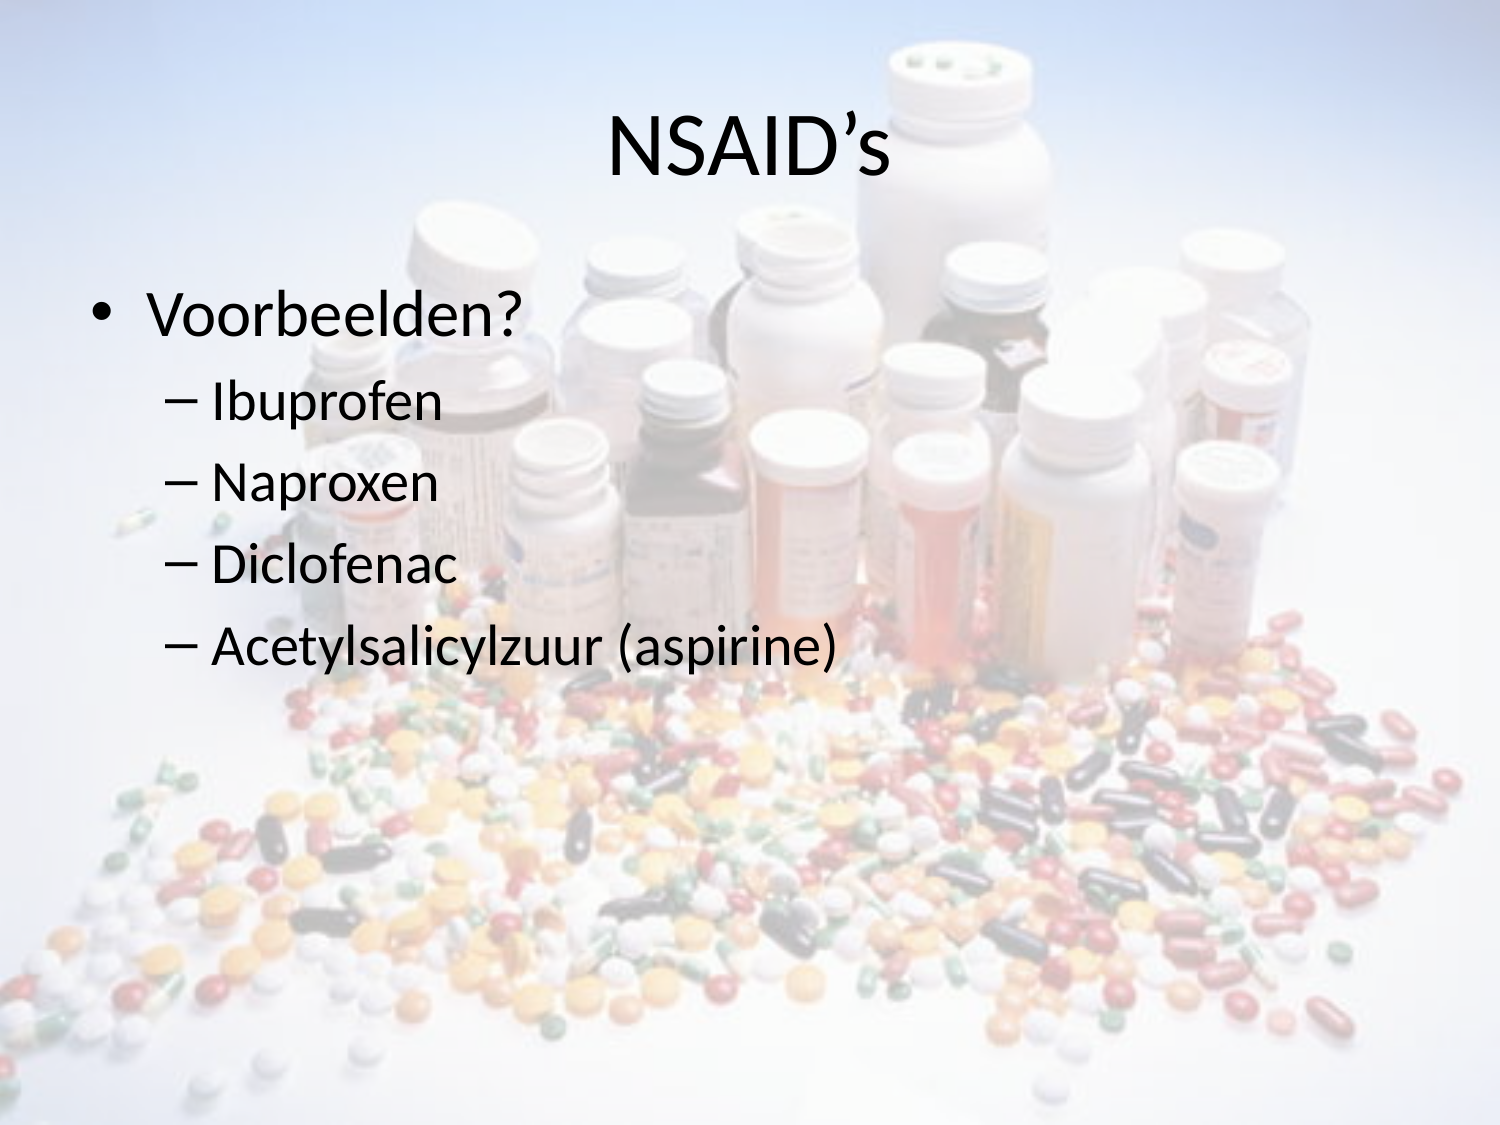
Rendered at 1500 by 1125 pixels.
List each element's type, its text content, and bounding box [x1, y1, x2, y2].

list Voorbeelden? Ibuprofen Naproxen Diclofenac Acetylsalicylzuur (aspirine) [75, 262, 1425, 1005]
title NSAID’s [75, 45, 1425, 233]
